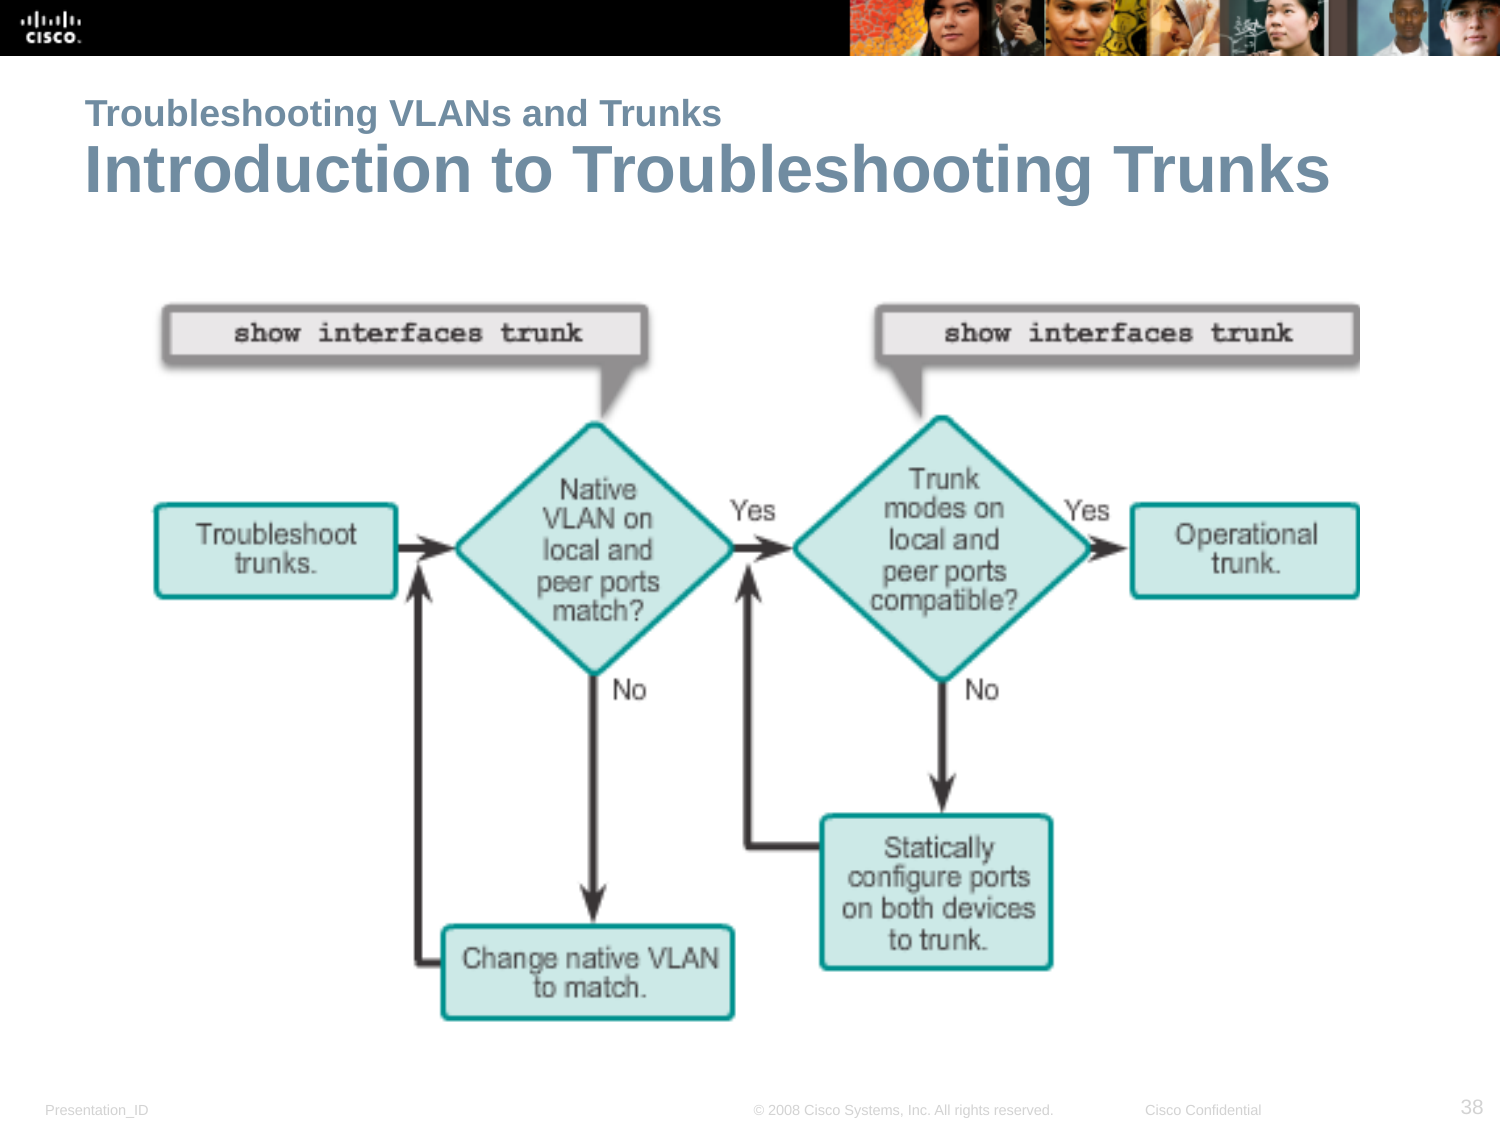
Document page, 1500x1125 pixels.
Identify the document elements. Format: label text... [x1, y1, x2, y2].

picture [72, 229, 1361, 1035]
picture [0, 0, 1500, 56]
title Troubleshooting VLANs and Trunks Introduction to Troubleshooting Trunks [71, 75, 1408, 214]
